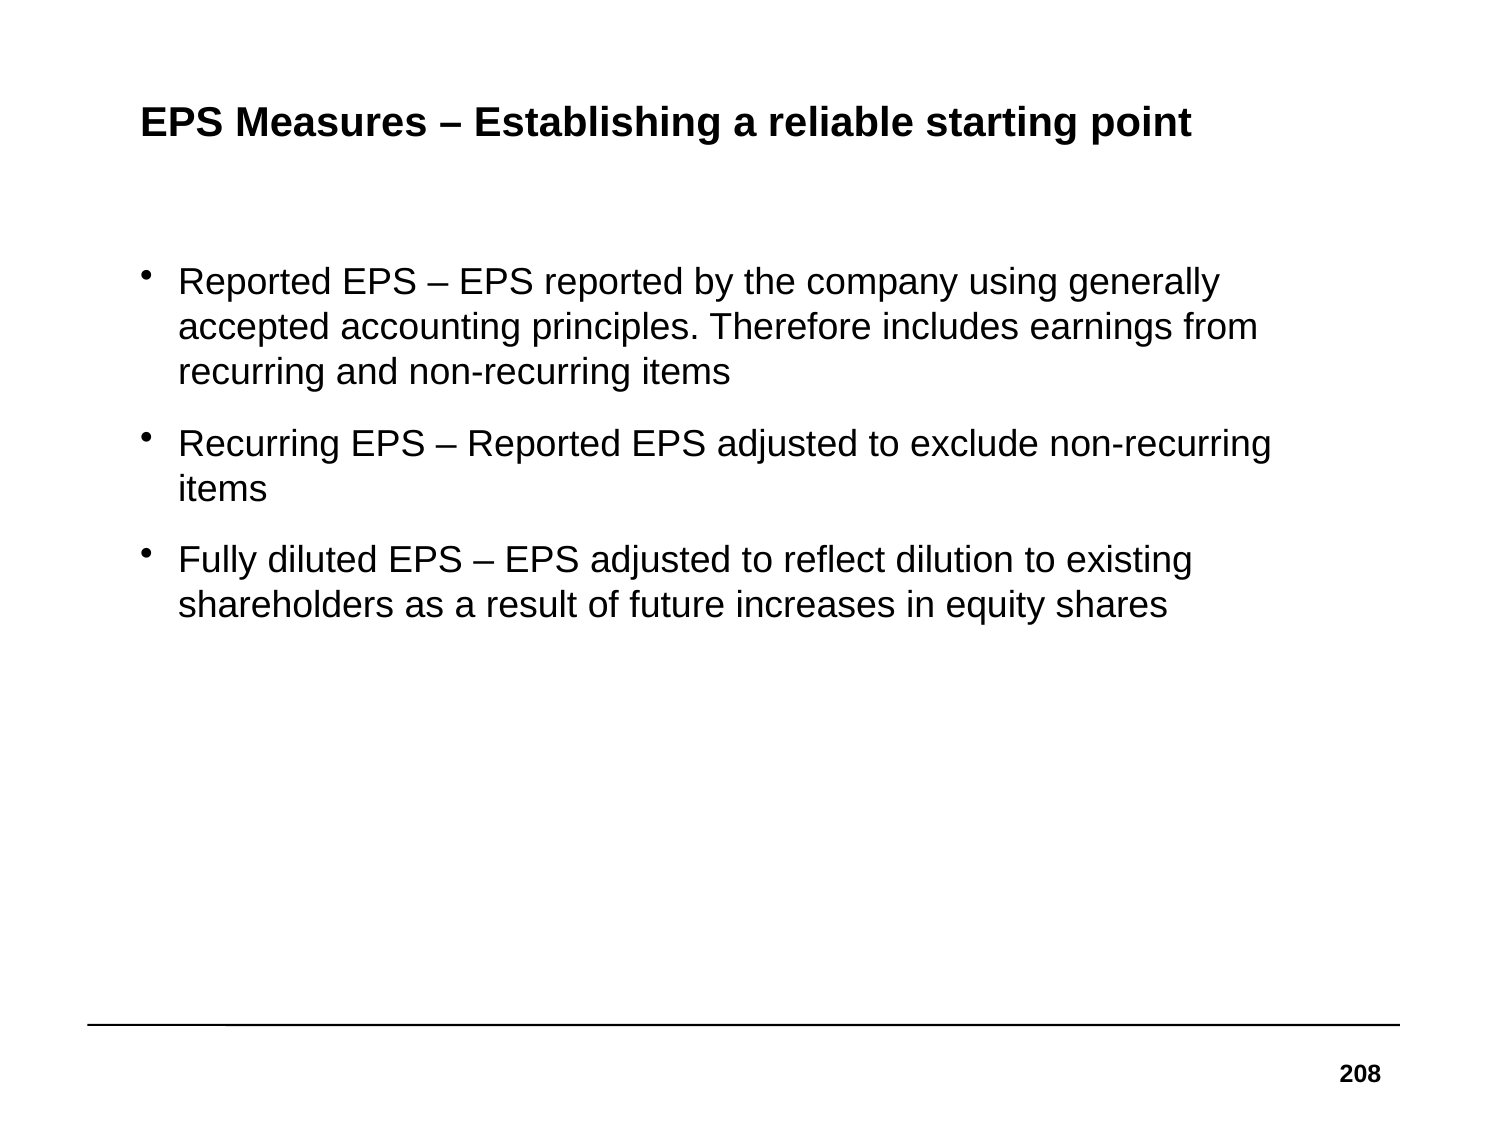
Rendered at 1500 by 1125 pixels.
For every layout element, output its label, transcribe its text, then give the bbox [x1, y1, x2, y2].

list Reported EPS – EPS reported by the company using generally accepted accounting principles. Therefore includes earnings from recurring and non-recurring items Recurring EPS – Reported EPS adjusted to exclude non-recurring items Fully diluted EPS – EPS adjusted to reflect dilution to existing shareholders as a result of future increases in equity shares [125, 249, 1338, 1000]
title EPS Measures – Establishing a reliable starting point [125, 87, 1375, 225]
